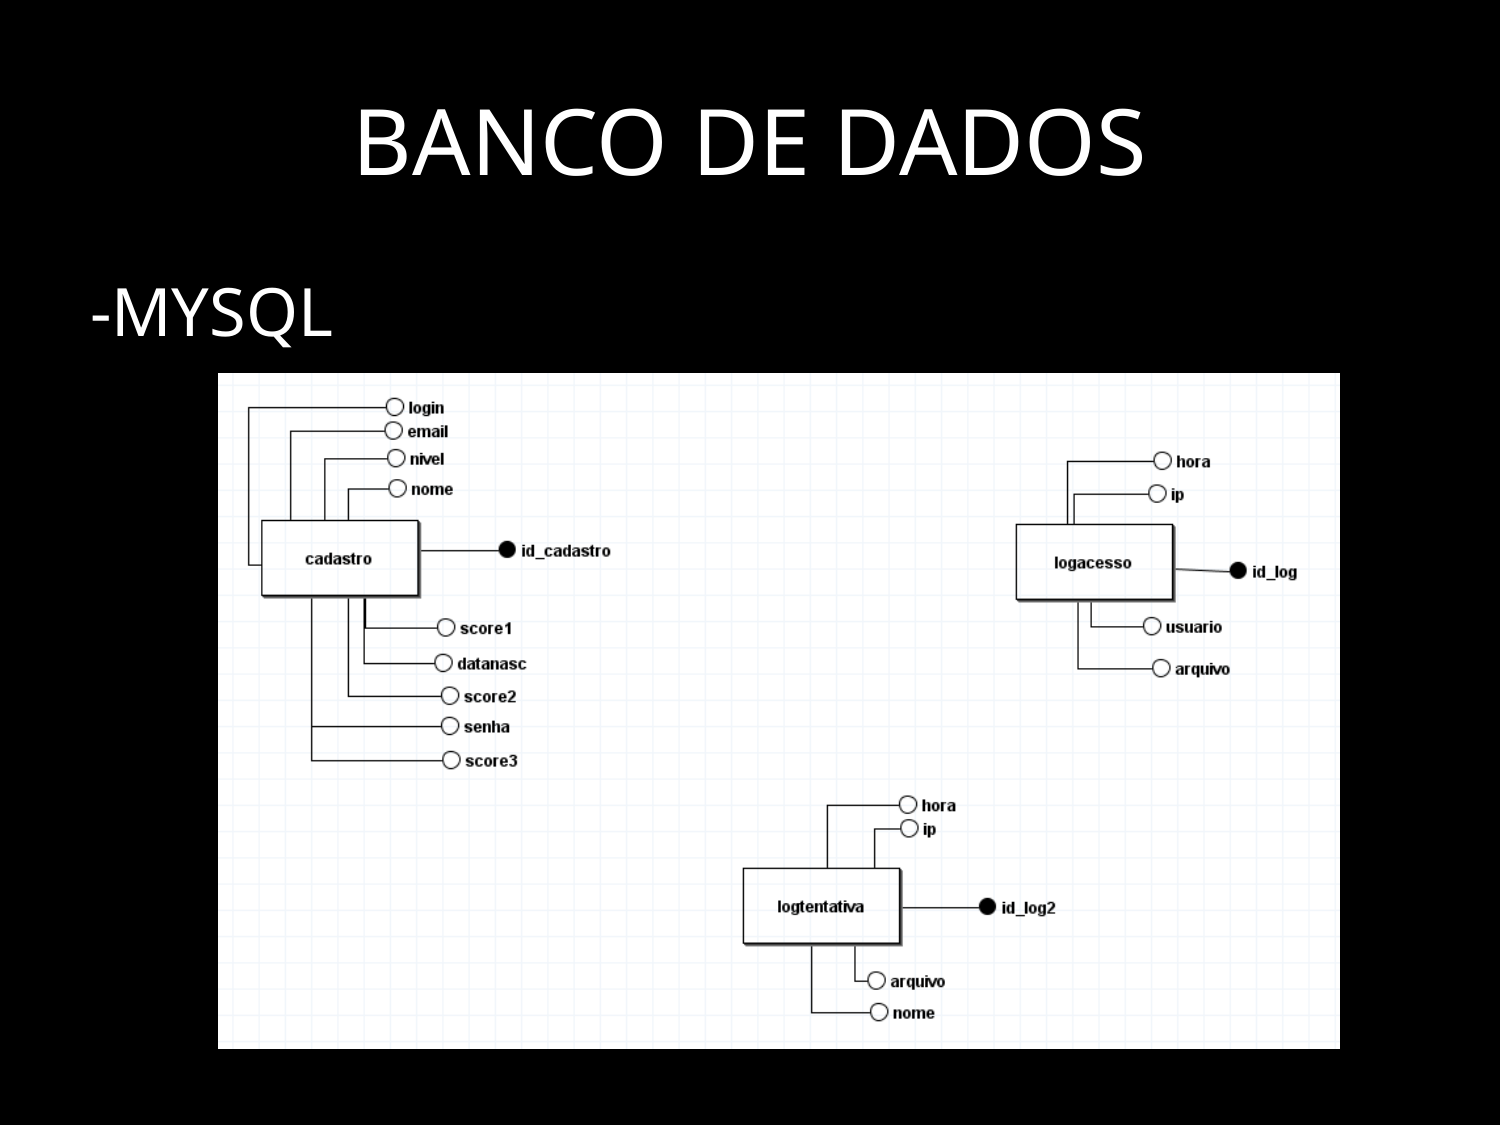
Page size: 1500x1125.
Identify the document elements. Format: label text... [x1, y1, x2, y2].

picture [218, 373, 1341, 1050]
title BANCO DE DADOS [75, 45, 1425, 233]
list -MYSQL [75, 262, 1425, 1005]
